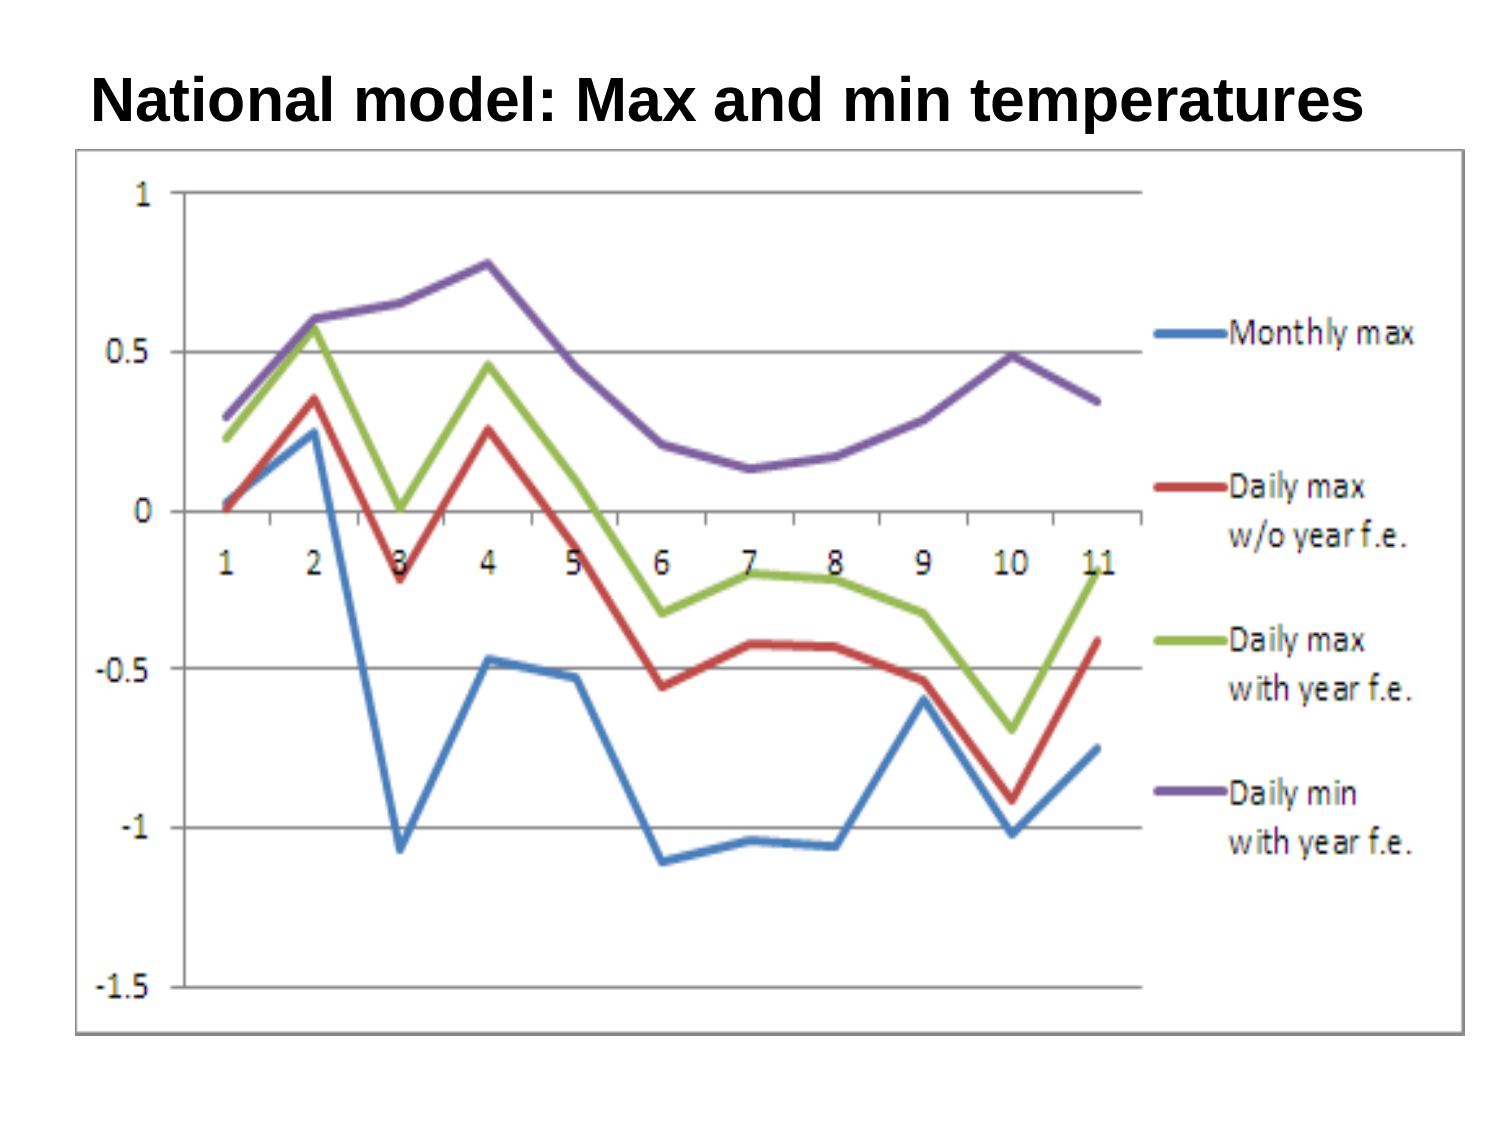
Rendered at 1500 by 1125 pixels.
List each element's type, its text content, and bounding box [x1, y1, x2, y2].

picture [74, 148, 1465, 1036]
title National model: Max and min temperatures [75, 45, 1425, 147]
